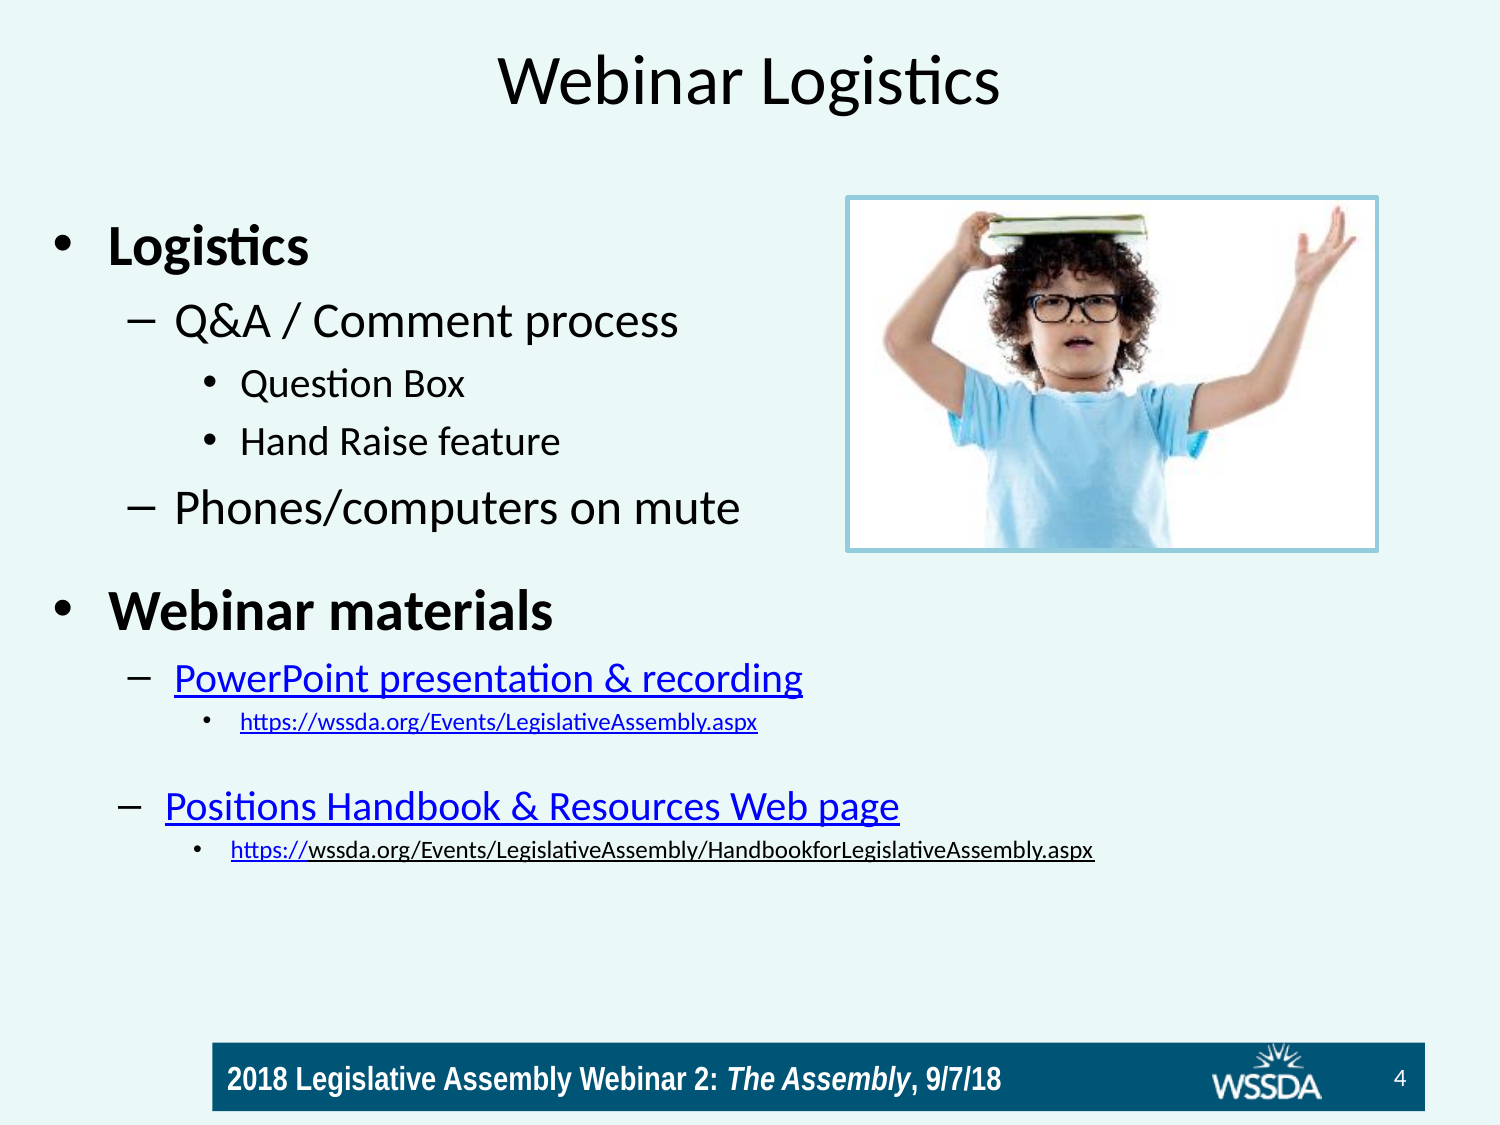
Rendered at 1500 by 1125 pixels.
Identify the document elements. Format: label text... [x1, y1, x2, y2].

picture [849, 199, 1376, 549]
list Logistics Q&A / Comment process Question Box Hand Raise feature Phones/computers on mute Webinar materials PowerPoint presentation & recording https://wssda.org/Events/LegislativeAssembly.aspx Positions Handbook & Resources Web page https://wssda.org/Events/LegislativeAssembly/HandbookforLegislativeAssembly.aspx [37, 200, 1450, 1000]
slide_number 4 [1071, 1046, 1422, 1107]
title Webinar Logistics [75, 24, 1425, 200]
